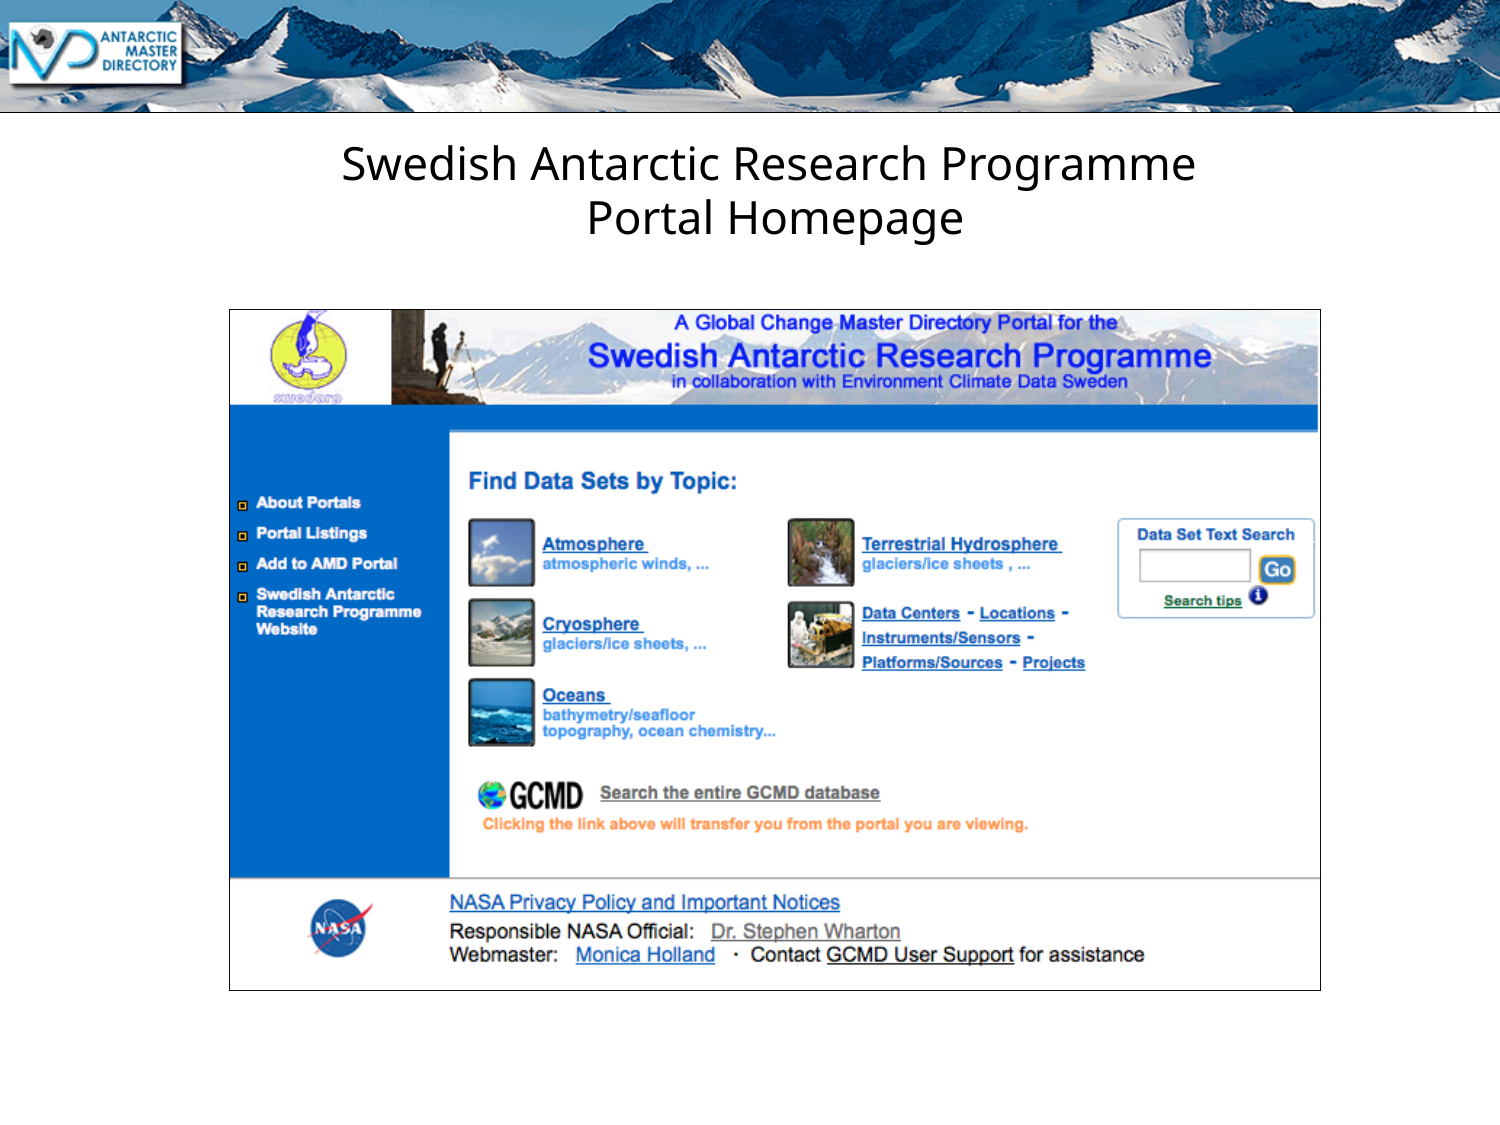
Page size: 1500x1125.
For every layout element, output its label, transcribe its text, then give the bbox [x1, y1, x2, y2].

picture [228, 309, 1322, 991]
picture [0, 0, 1500, 112]
title Swedish Antarctic Research Programme Portal Homepage [229, 192, 1322, 252]
